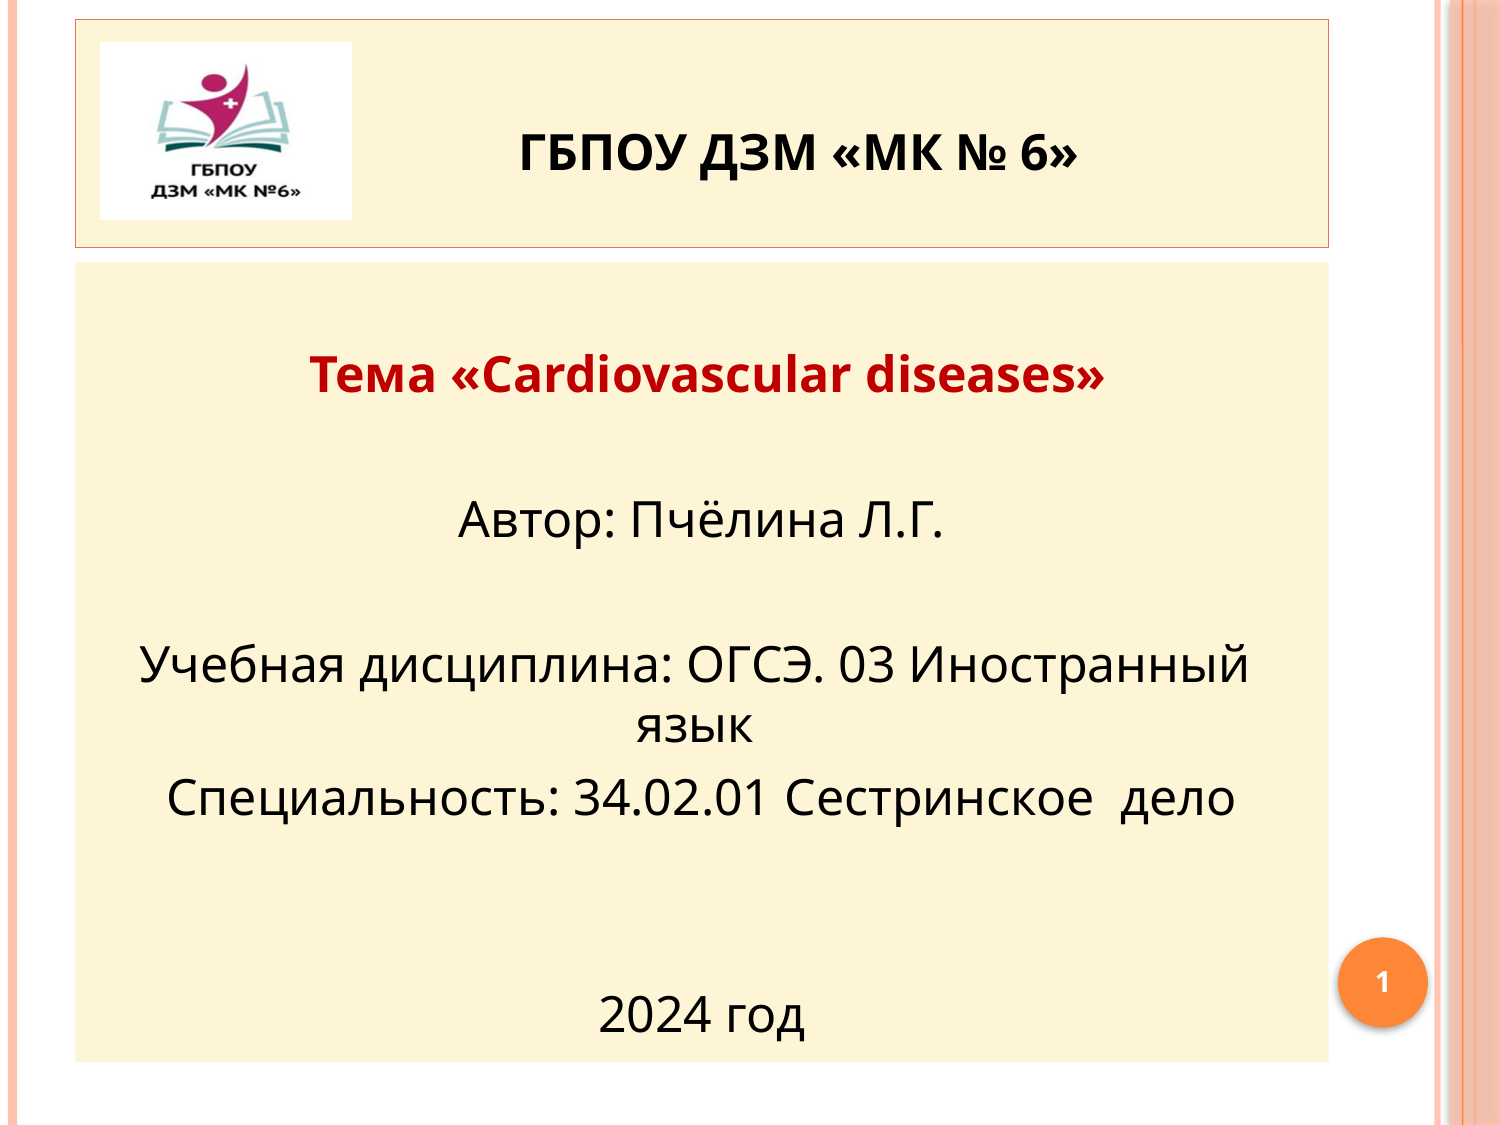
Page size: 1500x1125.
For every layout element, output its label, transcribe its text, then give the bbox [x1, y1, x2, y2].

picture [99, 42, 352, 221]
title ГБПОУ ДЗМ «МК № 6» [75, 19, 1329, 248]
list Тема «Cardiovascular diseases» Автор: Пчёлина Л.Г. Учебная дисциплина: ОГСЭ. 03 Иностранный язык Специальность: 34.02.01 Сестринское дело 2024 год [75, 262, 1329, 1062]
slide_number 1 [1333, 940, 1434, 1027]
